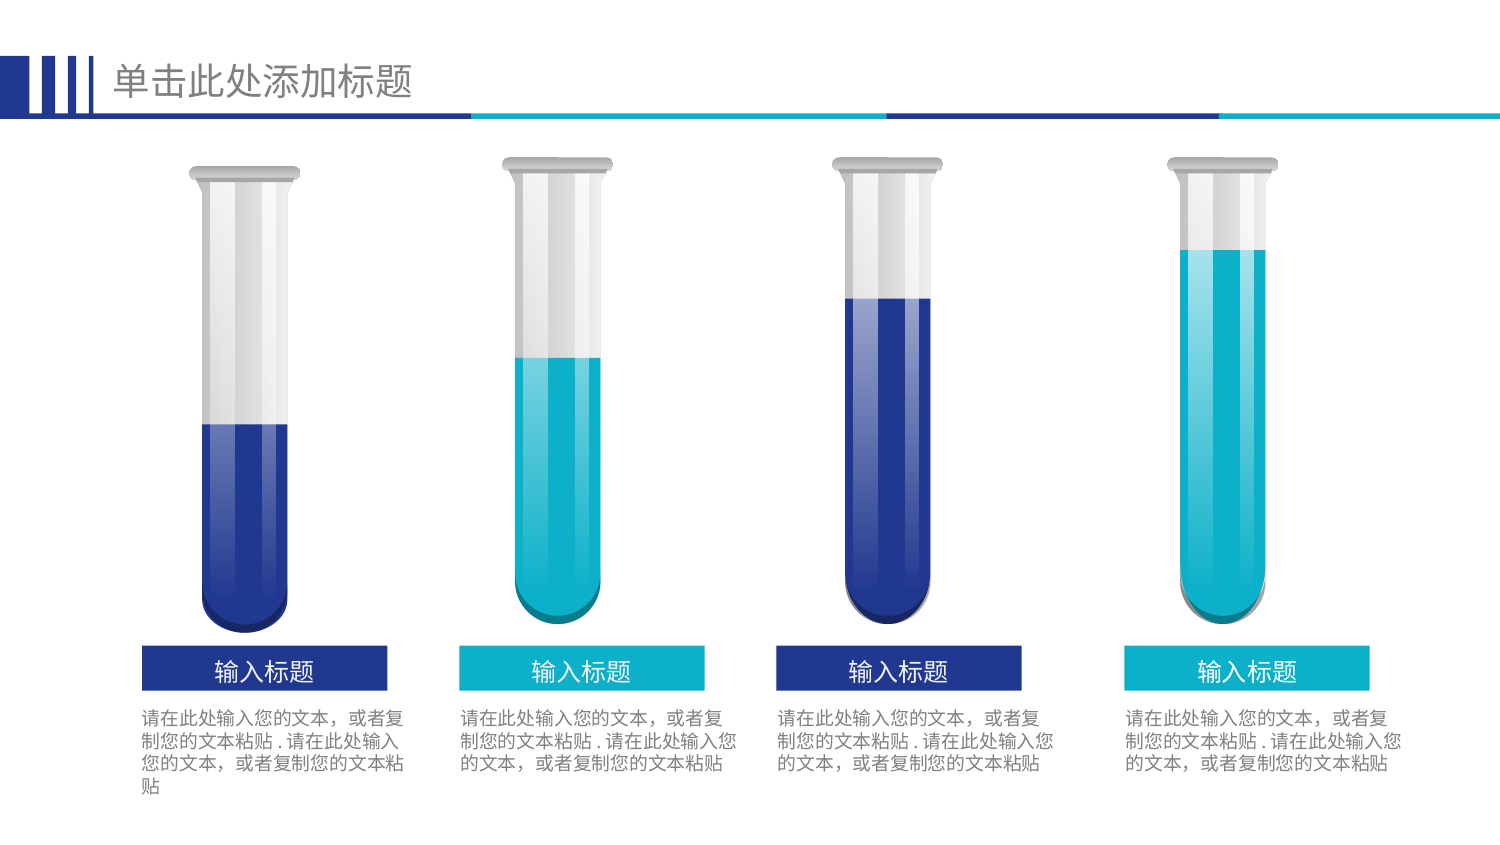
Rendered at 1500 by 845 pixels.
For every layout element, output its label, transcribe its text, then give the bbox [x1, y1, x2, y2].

text_box 请在此处输入您的文本，或者复制您的文本粘贴.请在此处输入您的文本，或者复制您的文本粘贴 [141, 701, 414, 771]
text_box 请在此处输入您的文本，或者复制您的文本粘贴.请在此处输入您的文本，或者复制您的文本粘贴 [777, 701, 1059, 771]
text_box 请在此处输入您的文本，或者复制您的文本粘贴.请在此处输入您的文本，或者复制您的文本粘贴 [1125, 701, 1407, 771]
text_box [502, 156, 614, 625]
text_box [831, 156, 944, 625]
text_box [1167, 156, 1279, 625]
text_box 输入标题 [774, 643, 1024, 693]
text_box 输入标题 [457, 643, 707, 693]
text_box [189, 165, 301, 633]
text_box 请在此处输入您的文本，或者复制您的文本粘贴.请在此处输入您的文本，或者复制您的文本粘贴 [460, 701, 742, 771]
text_box 输入标题 [140, 643, 389, 693]
text_box 输入标题 [1122, 643, 1372, 693]
